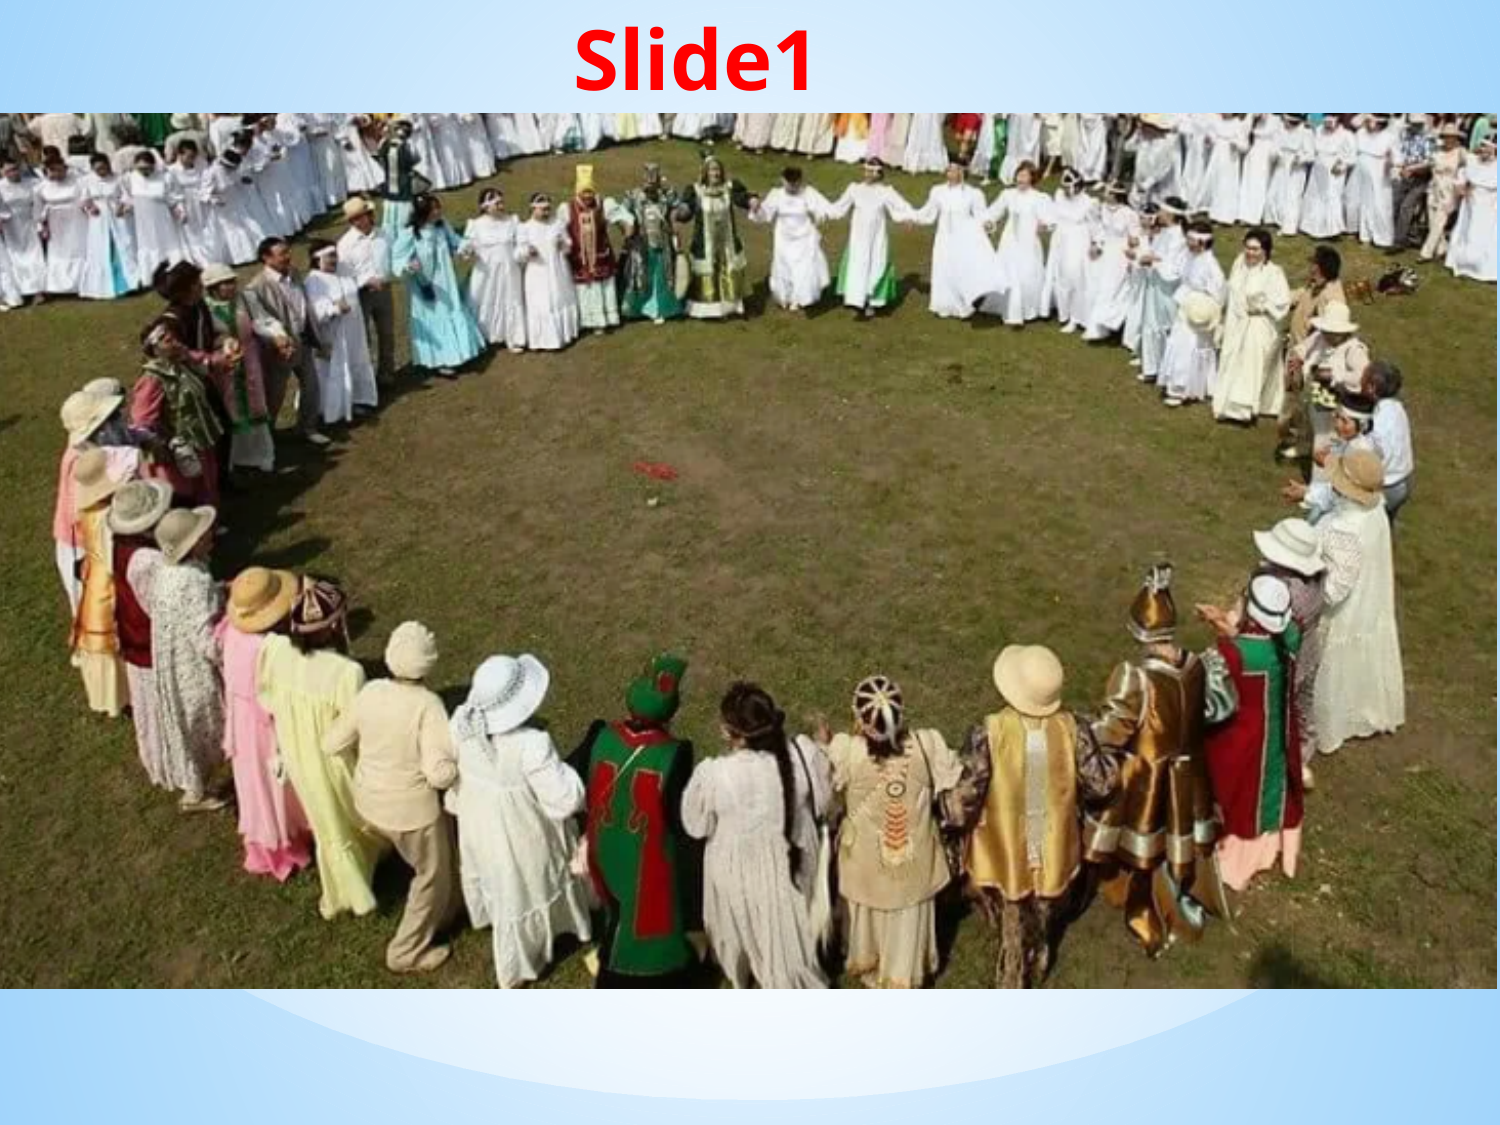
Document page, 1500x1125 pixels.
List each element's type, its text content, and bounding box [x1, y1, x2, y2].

picture [0, 113, 1498, 989]
text_box Slide1 [360, 0, 1034, 112]
